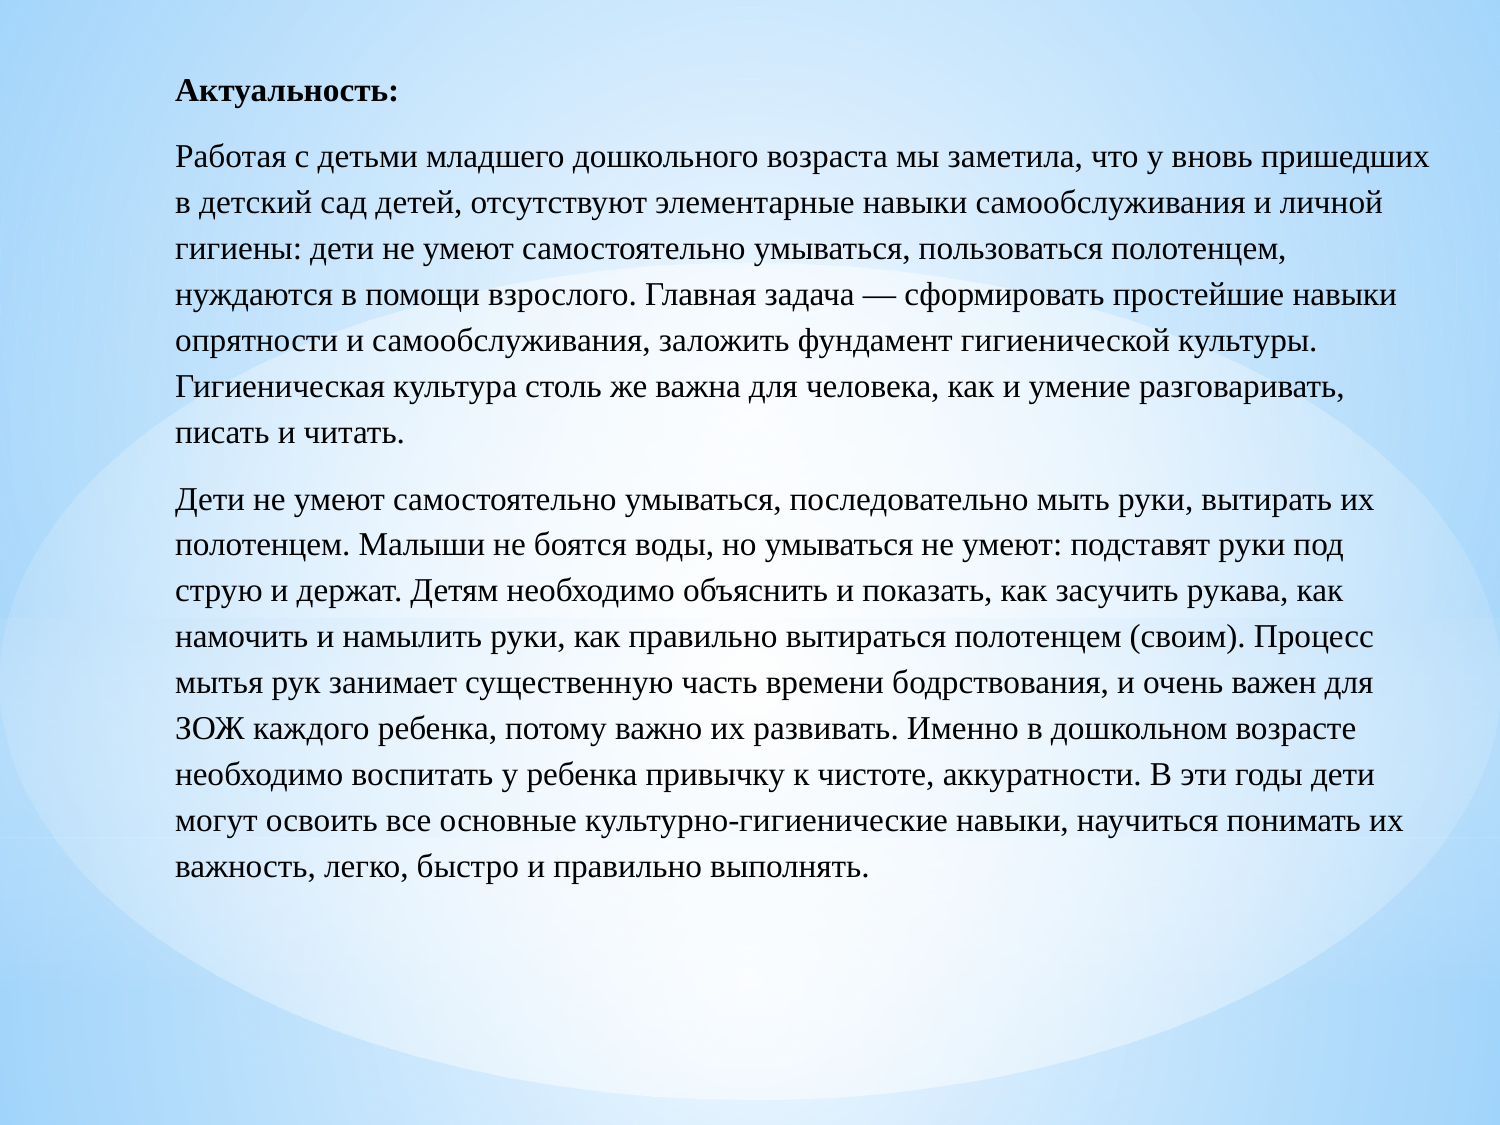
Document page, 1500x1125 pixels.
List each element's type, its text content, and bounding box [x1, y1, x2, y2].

text_box Актуальность: Работая с детьми младшего дошкольного возраста мы заметила, что у вновь пришедших в детский сад детей, отсутствуют элементарные навыки самообслуживания и личной гигиены: дети не умеют самостоятельно умываться, пользоваться полотенцем, нуждаются в помощи взрослого. Главная задача — сформировать простейшие навыки опрятности и самообслуживания, заложить фундамент гигиенической культуры. Гигиеническая культура столь же важна для человека, как и умение разговаривать, писать и читать. Дети не умеют самостоятельно умываться, последовательно мыть руки, вытирать их полотенцем. Малыши не боятся воды, но умываться не умеют: подставят руки под струю и держат. Детям необходимо объяснить и показать, как засучить рукава, как намочить и намылить руки, как правильно вытираться полотенцем (своим). Процесс мытья рук занимает существенную часть времени бодрствования, и очень важен для ЗОЖ каждого ребенка, потому важно их развивать. Именно в дошкольном возрасте необходимо воспитать у ребенка привычку к чистоте, аккуратности. В эти годы дети могут освоить все основные культурно-гигиенические навыки, научиться понимать их важность, легко, быстро и правильно выполнять. [160, 54, 1448, 892]
